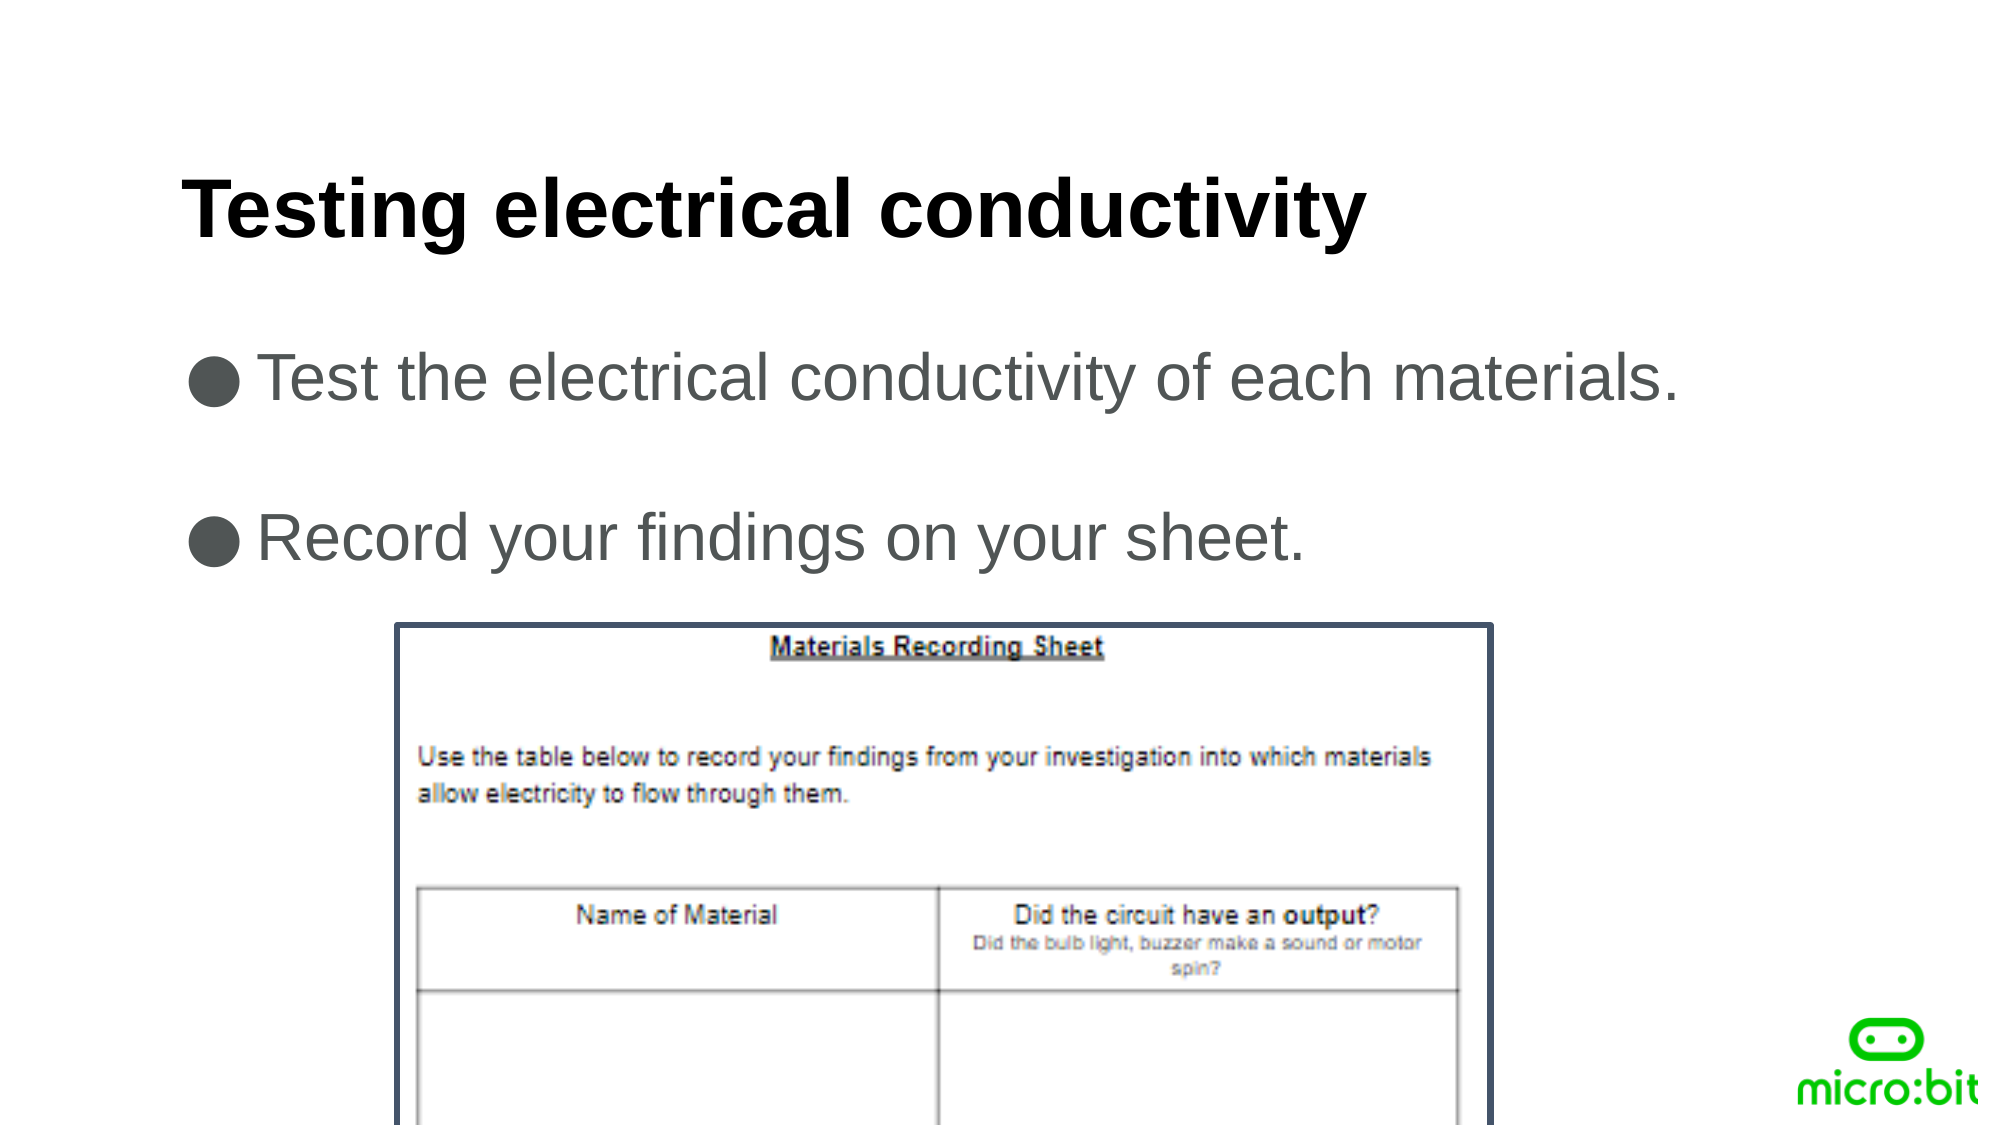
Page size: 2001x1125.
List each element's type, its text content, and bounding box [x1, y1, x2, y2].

picture [1797, 1017, 1978, 1106]
picture [400, 627, 1488, 1125]
text_box Testing electrical conductivity Test the electrical conductivity of each materials. Record your findings on your sheet. [166, 60, 1918, 884]
